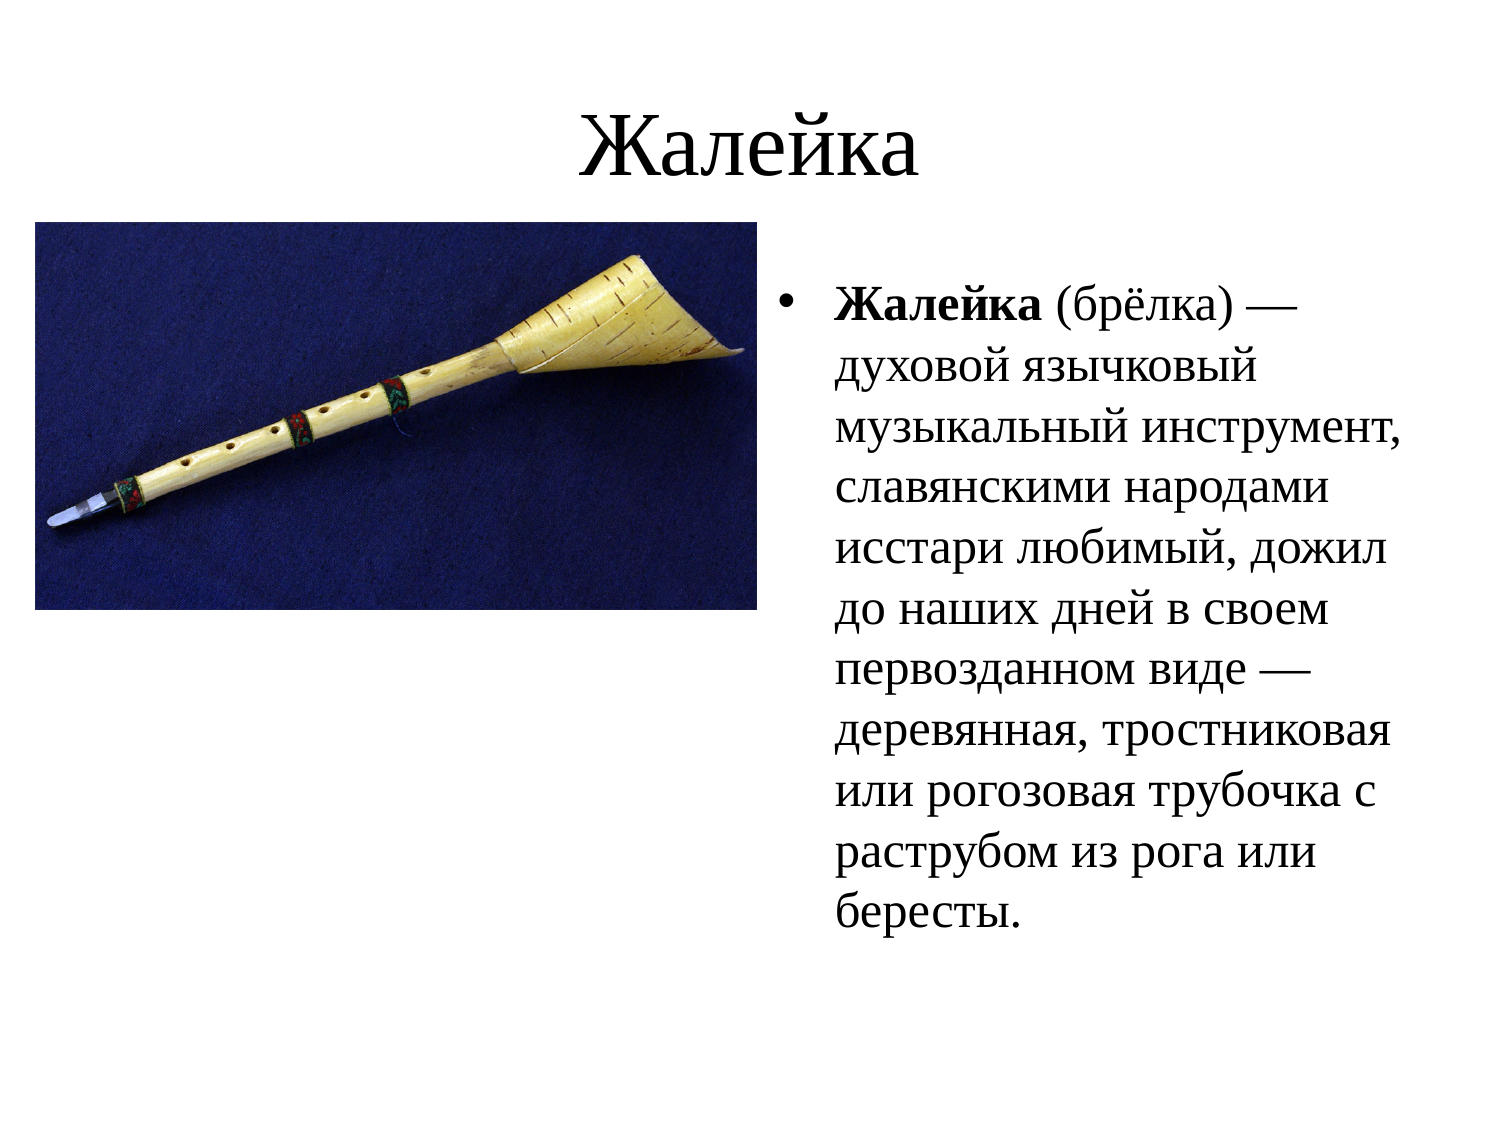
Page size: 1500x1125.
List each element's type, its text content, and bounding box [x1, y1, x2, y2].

title Жалейка [75, 45, 1425, 233]
list Жалейка (брёлка) — духовой язычковый музыкальный инструмент, славянскими народами исстари любимый, дожил до наших дней в своем первозданном виде — деревянная, тростниковая или рогозовая трубочка с раструбом из рога или бересты. [762, 262, 1425, 1005]
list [34, 222, 757, 610]
